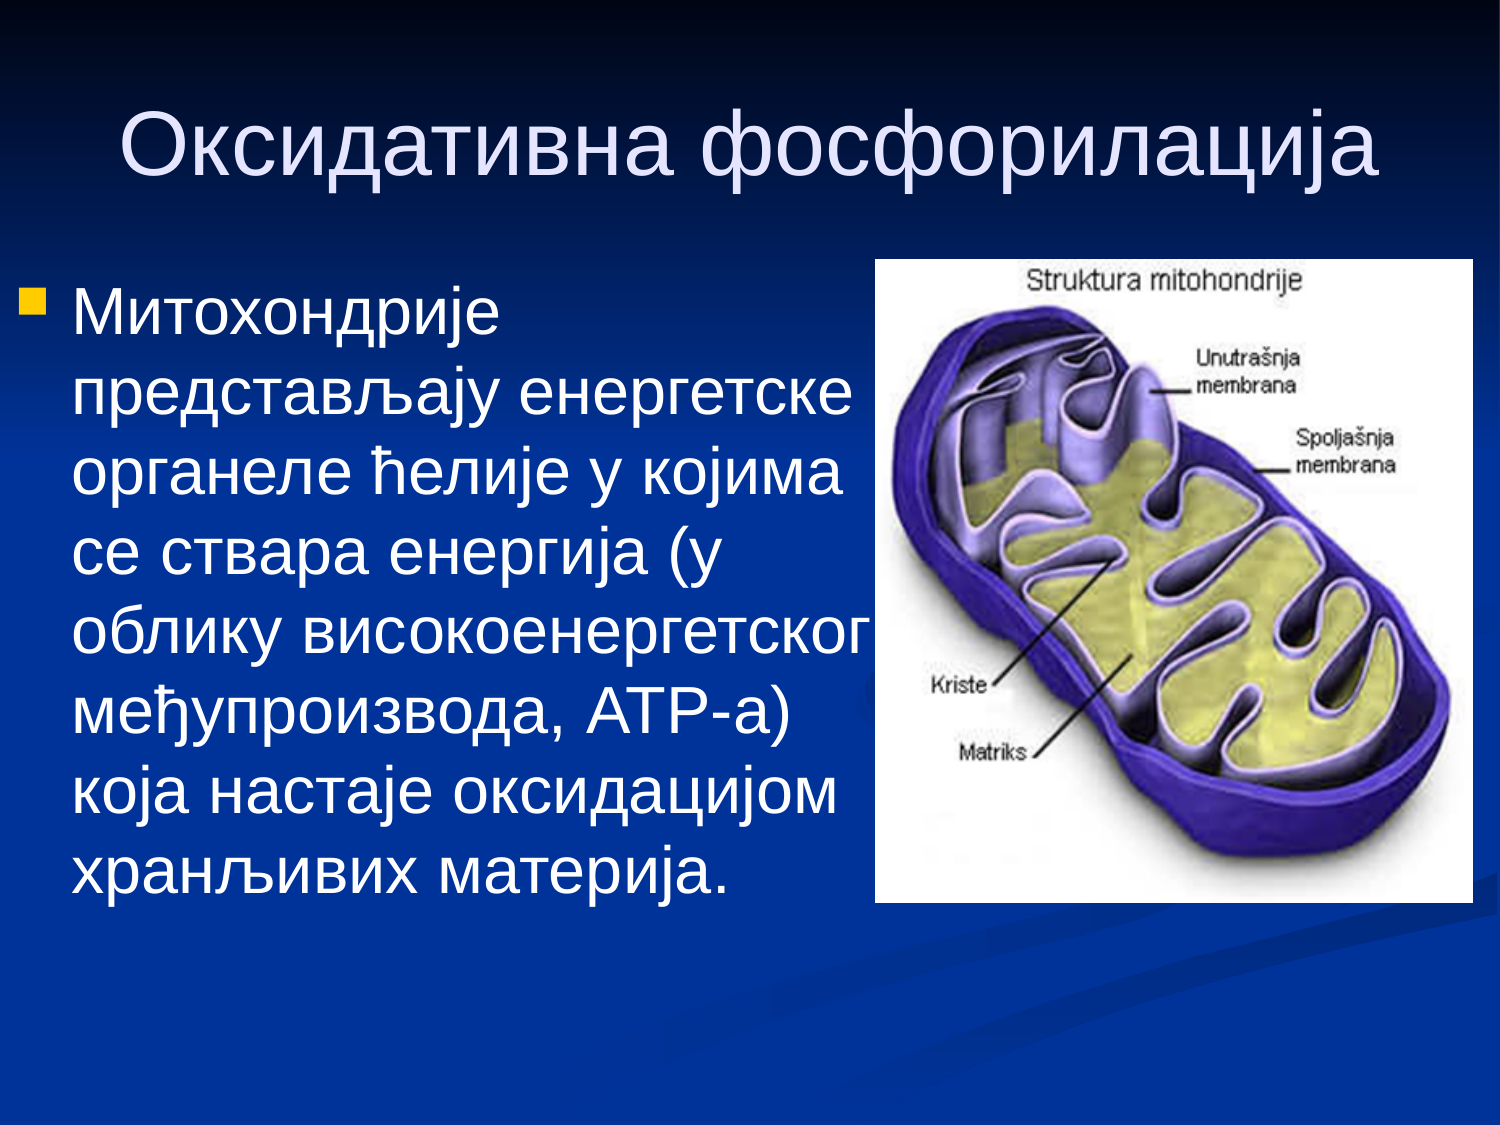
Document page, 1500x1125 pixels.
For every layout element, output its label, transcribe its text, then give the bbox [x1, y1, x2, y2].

list Митохондрије представљају енергетске органеле ћелије у којима се ствара енергија (у облику високоенергетског међупроизвода, ATP-a) која настаје оксидацијом хранљивих материја. [0, 259, 913, 1003]
title Оксидативна фосфорилација [74, 44, 1426, 233]
picture [874, 259, 1473, 903]
